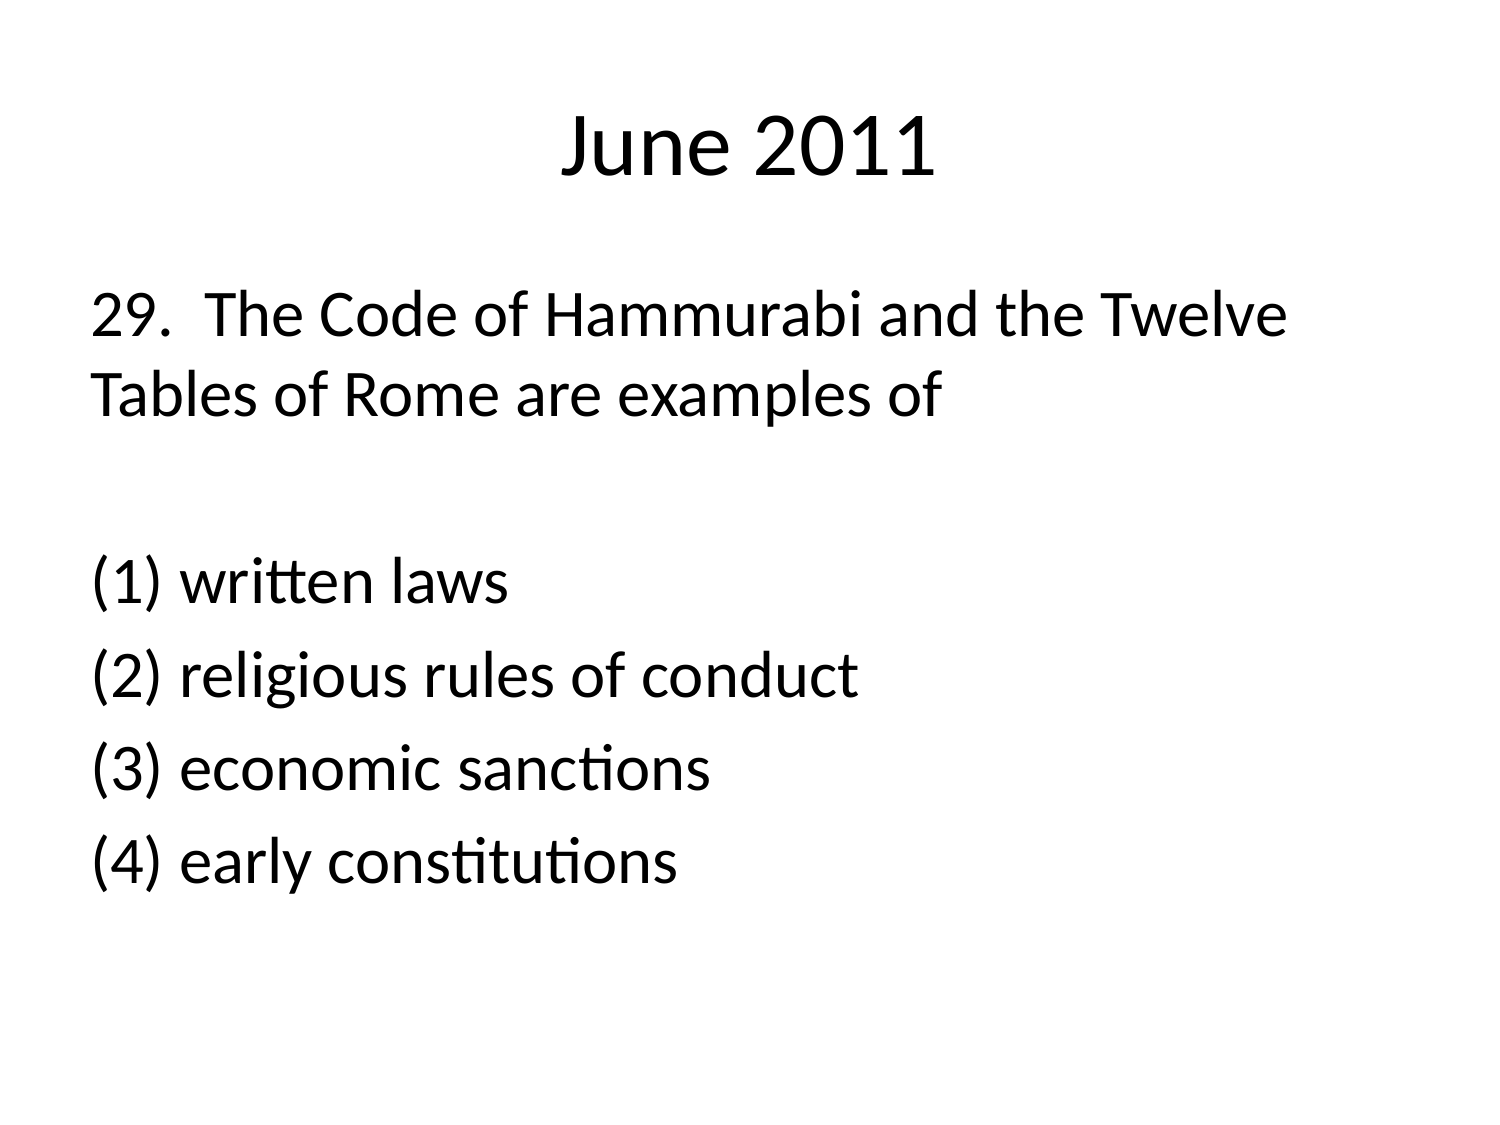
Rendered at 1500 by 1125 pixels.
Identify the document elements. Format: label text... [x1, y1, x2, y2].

title June 2011 [75, 45, 1425, 233]
list 29. The Code of Hammurabi and the Twelve Tables of Rome are examples of (1) written laws (2) religious rules of conduct (3) economic sanctions (4) early constitutions [75, 262, 1425, 1005]
